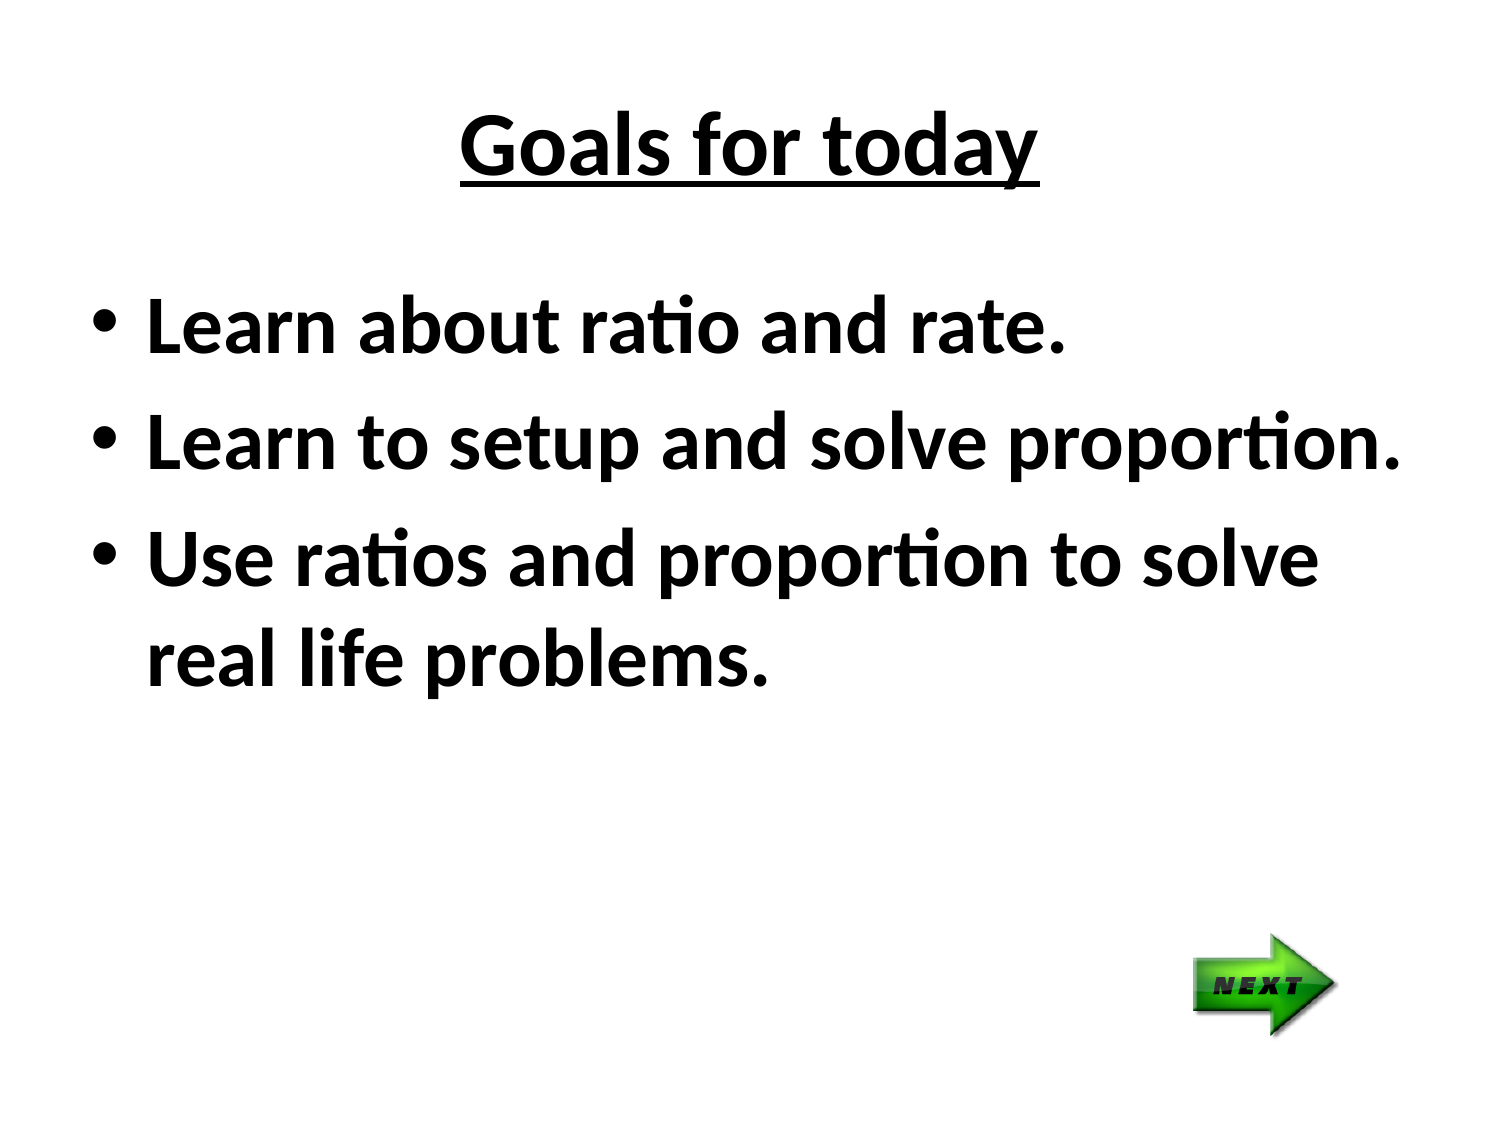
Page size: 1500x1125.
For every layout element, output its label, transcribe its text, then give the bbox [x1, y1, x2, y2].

picture [1187, 912, 1340, 1065]
title Goals for today [75, 45, 1425, 233]
list Learn about ratio and rate. Learn to setup and solve proportion. Use ratios and proportion to solve real life problems. [75, 262, 1425, 1005]
